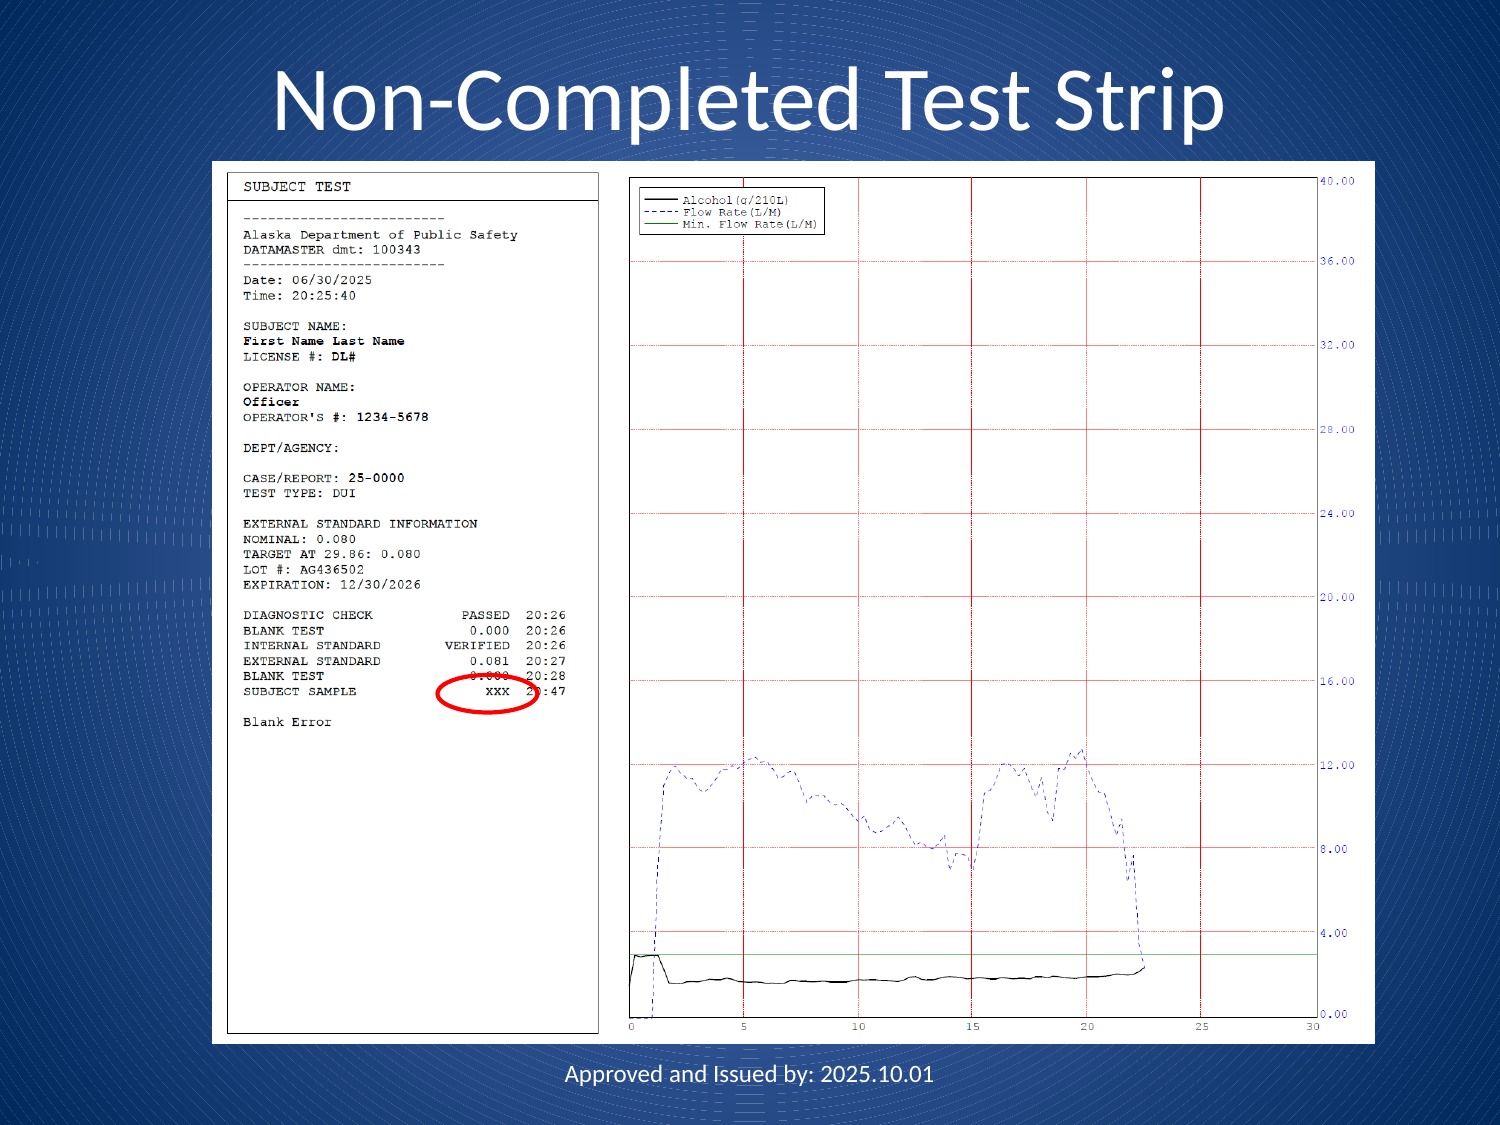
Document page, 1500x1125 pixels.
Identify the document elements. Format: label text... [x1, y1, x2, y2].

footer Approved and Issued by: 2025.10.01 [512, 1052, 988, 1103]
title Non-Completed Test Strip [75, 0, 1425, 188]
picture [212, 160, 1376, 1044]
